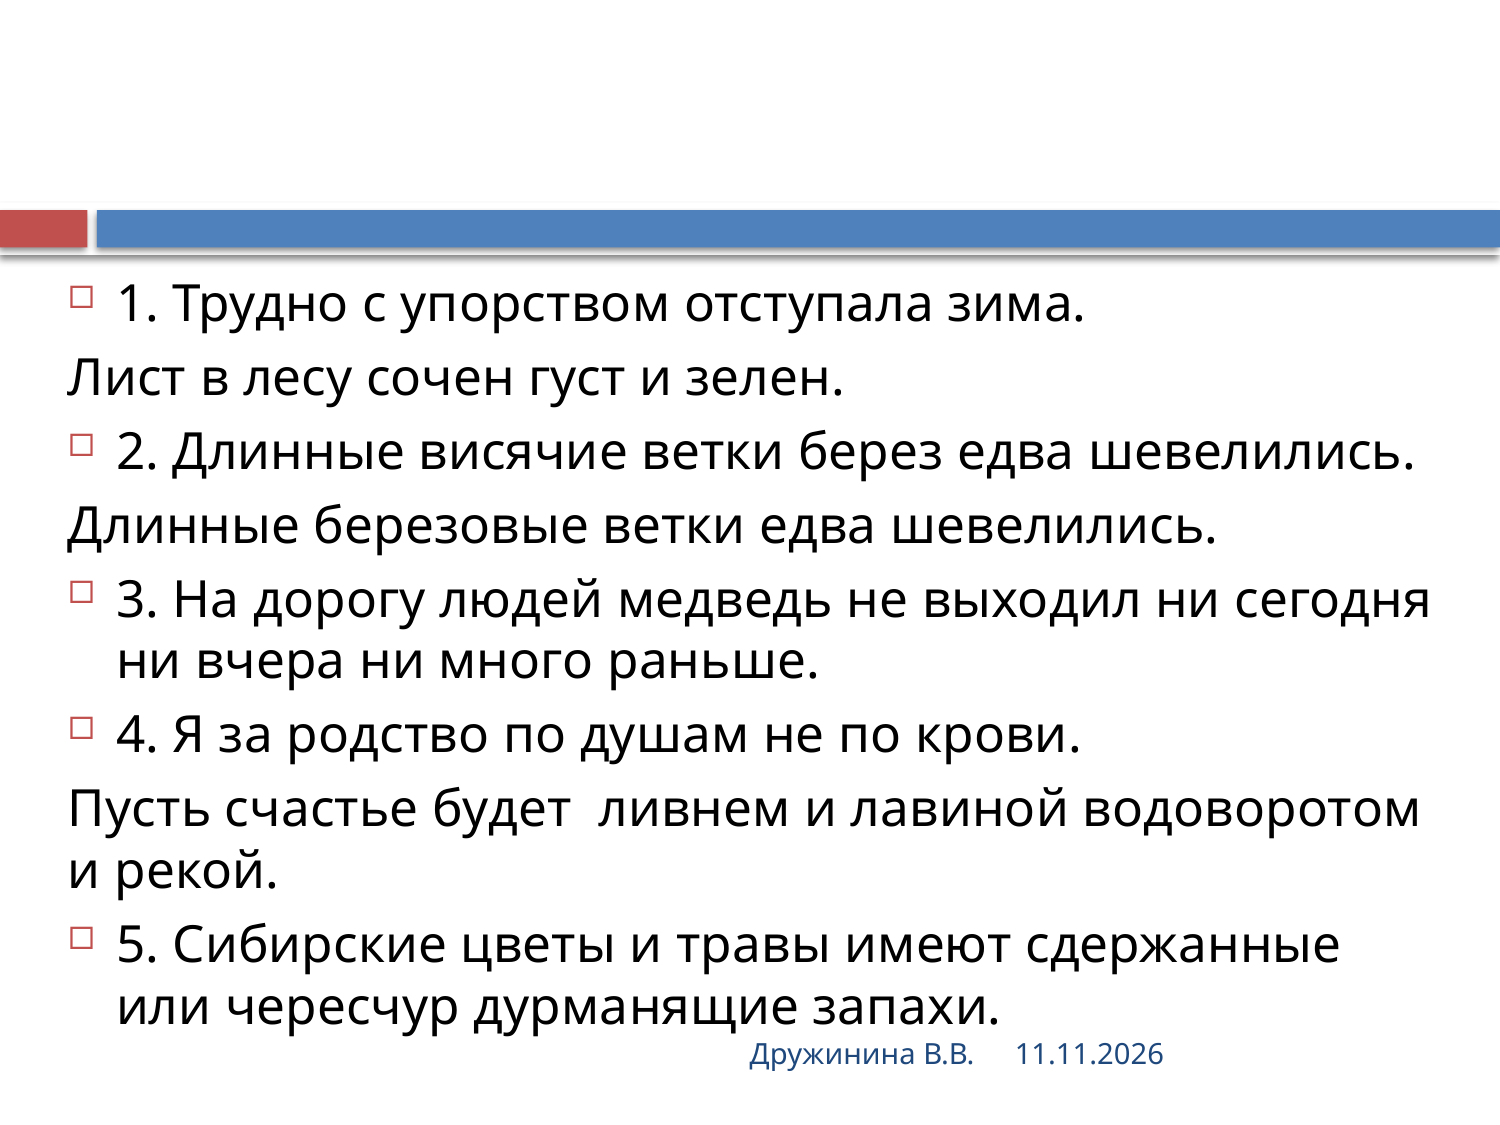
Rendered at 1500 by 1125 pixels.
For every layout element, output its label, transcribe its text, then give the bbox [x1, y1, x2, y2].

list 1. Трудно с упорством отступала зима. Лист в лесу сочен густ и зелен. 2. Длинные висячие ветки берез едва шевелились. Длинные березовые ветки едва шевелились. 3. На дорогу людей медведь не выходил ни сегодня ни вчера ни много раньше. 4. Я за родство по душам не по крови. Пусть счастье будет ливнем и лавиной водоворотом и рекой. 5. Сибирские цветы и травы имеют сдержанные или чересчур дурманящие запахи. [53, 262, 1459, 1094]
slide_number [999, 1025, 1438, 1085]
footer Дружинина В.В. [99, 1024, 990, 1085]
